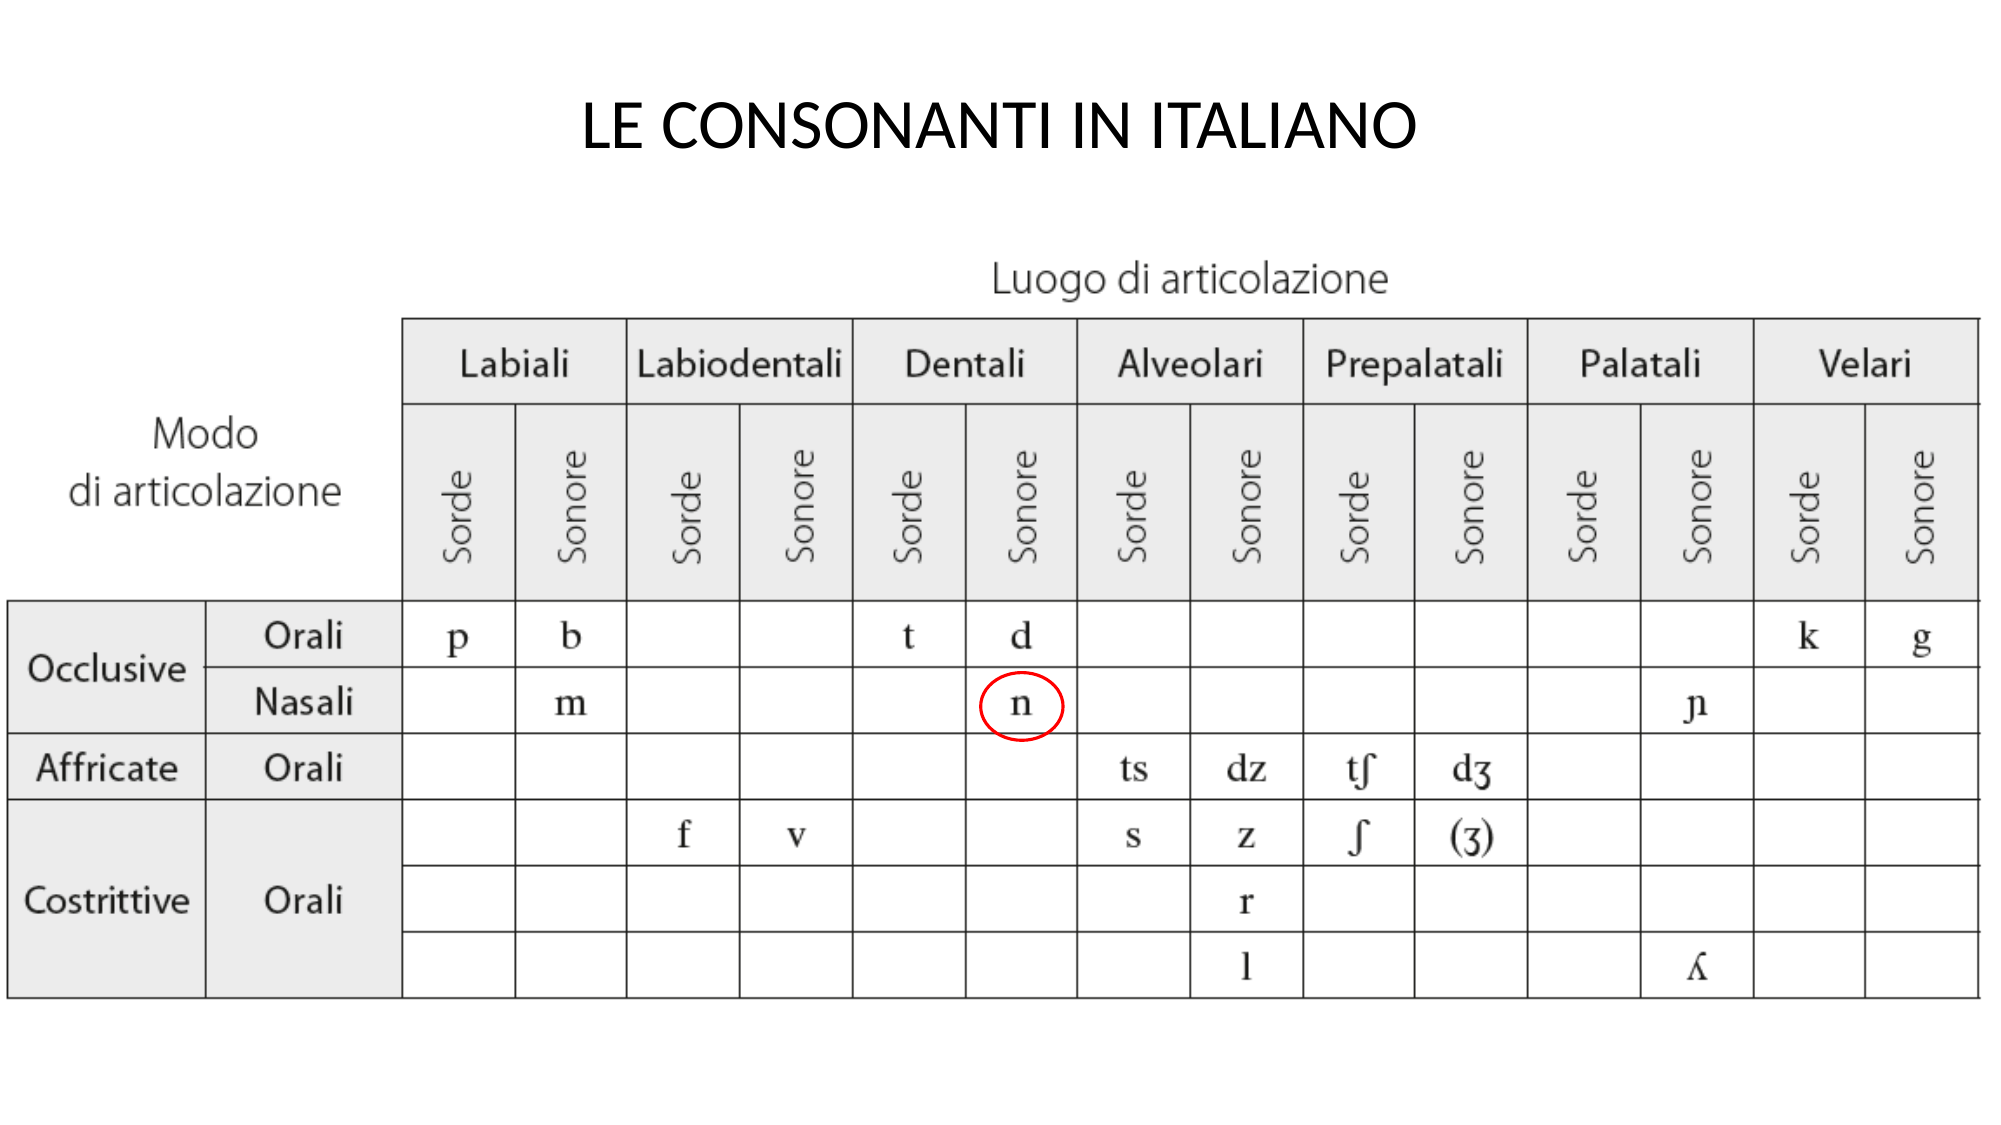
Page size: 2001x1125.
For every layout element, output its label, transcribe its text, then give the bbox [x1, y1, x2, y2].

picture [0, 238, 2000, 1015]
text_box LE CONSONANTI IN ITALIANO [500, 70, 1500, 170]
